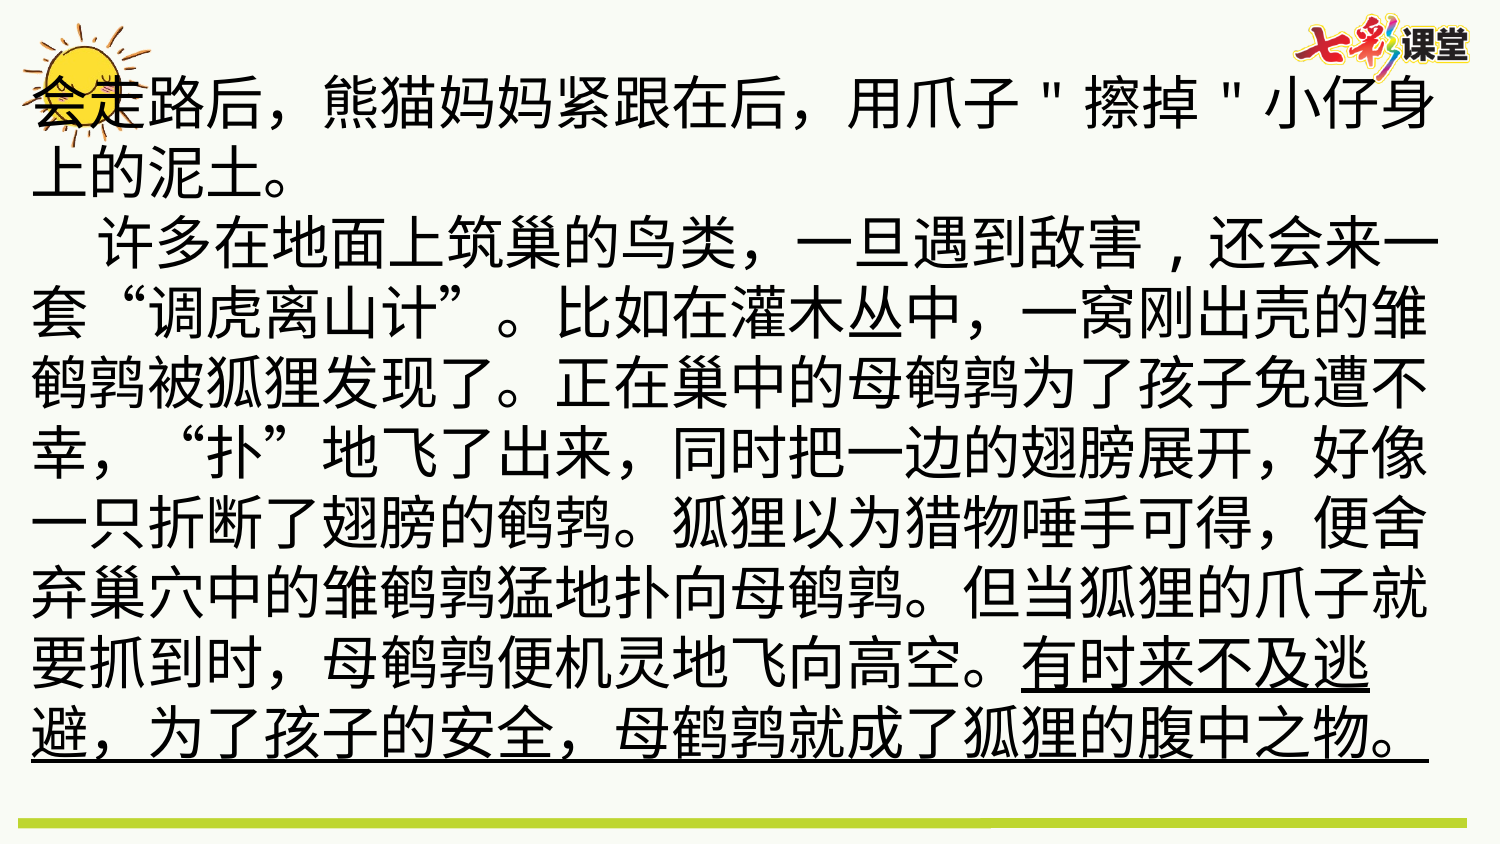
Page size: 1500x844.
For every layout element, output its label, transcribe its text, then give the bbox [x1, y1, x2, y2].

text_box 会走路后，熊猫妈妈紧跟在后，用爪子"擦掉"小仔身上的泥土。 许多在地面上筑巢的鸟类，一旦遇到敌害,还会来一套“调虎离山计”。比如在灌木丛中，一窝刚出壳的雏鹌鹑被狐狸发现了。正在巢中的母鹌鹑为了孩子免遭不幸，“扑”地飞了出来，同时把一边的翅膀展开，好像一只折断了翅膀的鹌鹁。狐狸以为猎物唾手可得，便舍弃巢穴中的雏鹌鹑猛地扑向母鹌鹑。但当狐狸的爪子就要抓到时，母鹌鹑便机灵地飞向高空。有时来不及逃避，为了孩子的安全，母鹤鹑就成了狐狸的腹中之物。 [15, 58, 1484, 844]
picture [1291, 9, 1472, 58]
picture [0, 0, 173, 172]
